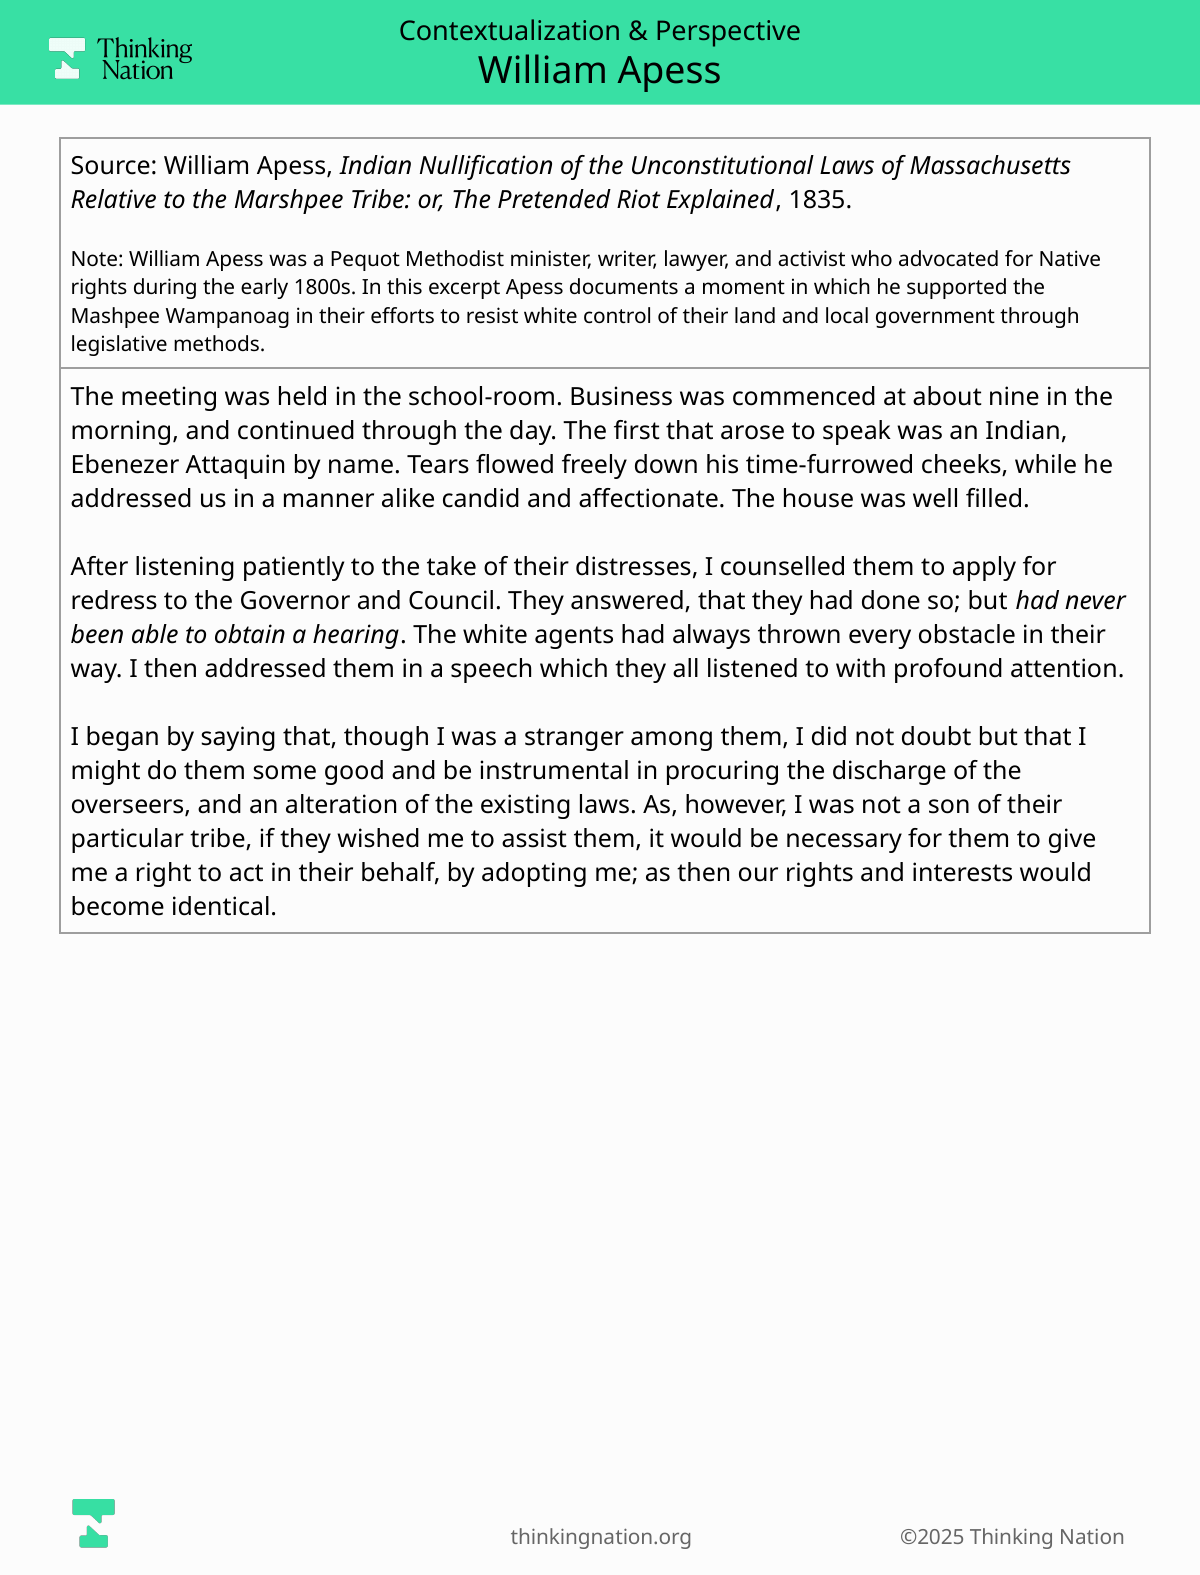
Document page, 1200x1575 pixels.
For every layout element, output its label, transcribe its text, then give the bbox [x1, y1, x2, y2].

table_header Source: William Apess, Indian Nullification of the Unconstitutional Laws of Massachusetts Relative to the Marshpee Tribe: or, The Pretended Riot Explained, 1835. Note: William Apess was a Pequot Methodist minister, writer, lawyer, and activist who advocated for Native rights during the early 1800s. In this excerpt Apess documents a moment in which he supported the Mashpee Wampanoag in their efforts to resist white control of their land and local government through legislative methods. [61, 139, 1149, 367]
text_box Contextualization & Perspective William Apess [0, 0, 1200, 105]
table_cell The meeting was held in the school-room. Business was commenced at about nine in the morning, and continued through the day. The first that arose to speak was an Indian, Ebenezer Attaquin by name. Tears flowed freely down his time-furrowed cheeks, while he addressed us in a manner alike candid and affectionate. The house was well filled. After listening patiently to the take of their distresses, I counselled them to apply for redress to the Governor and Council. They answered, that they had done so; but had never been able to obtain a hearing. The white agents had always thrown every obstacle in their way. I then addressed them in a speech which they all listened to with profound attention. I began by saying that, though I was a stranger among them, I did not doubt but that I might do them some good and be instrumental in procuring the discharge of the overseers, and an alteration of the existing laws. As, however, I was not a son of their particular tribe, if they wished me to assist them, it would be necessary for them to give me a right to act in their behalf, by adopting me; as then our rights and interests would become identical. [61, 369, 1149, 932]
text_box ©2025 Thinking Nation [855, 1509, 1140, 1558]
picture [33, 23, 197, 93]
text_box thinkingnation.org [459, 1509, 744, 1558]
picture [59, 1489, 127, 1557]
